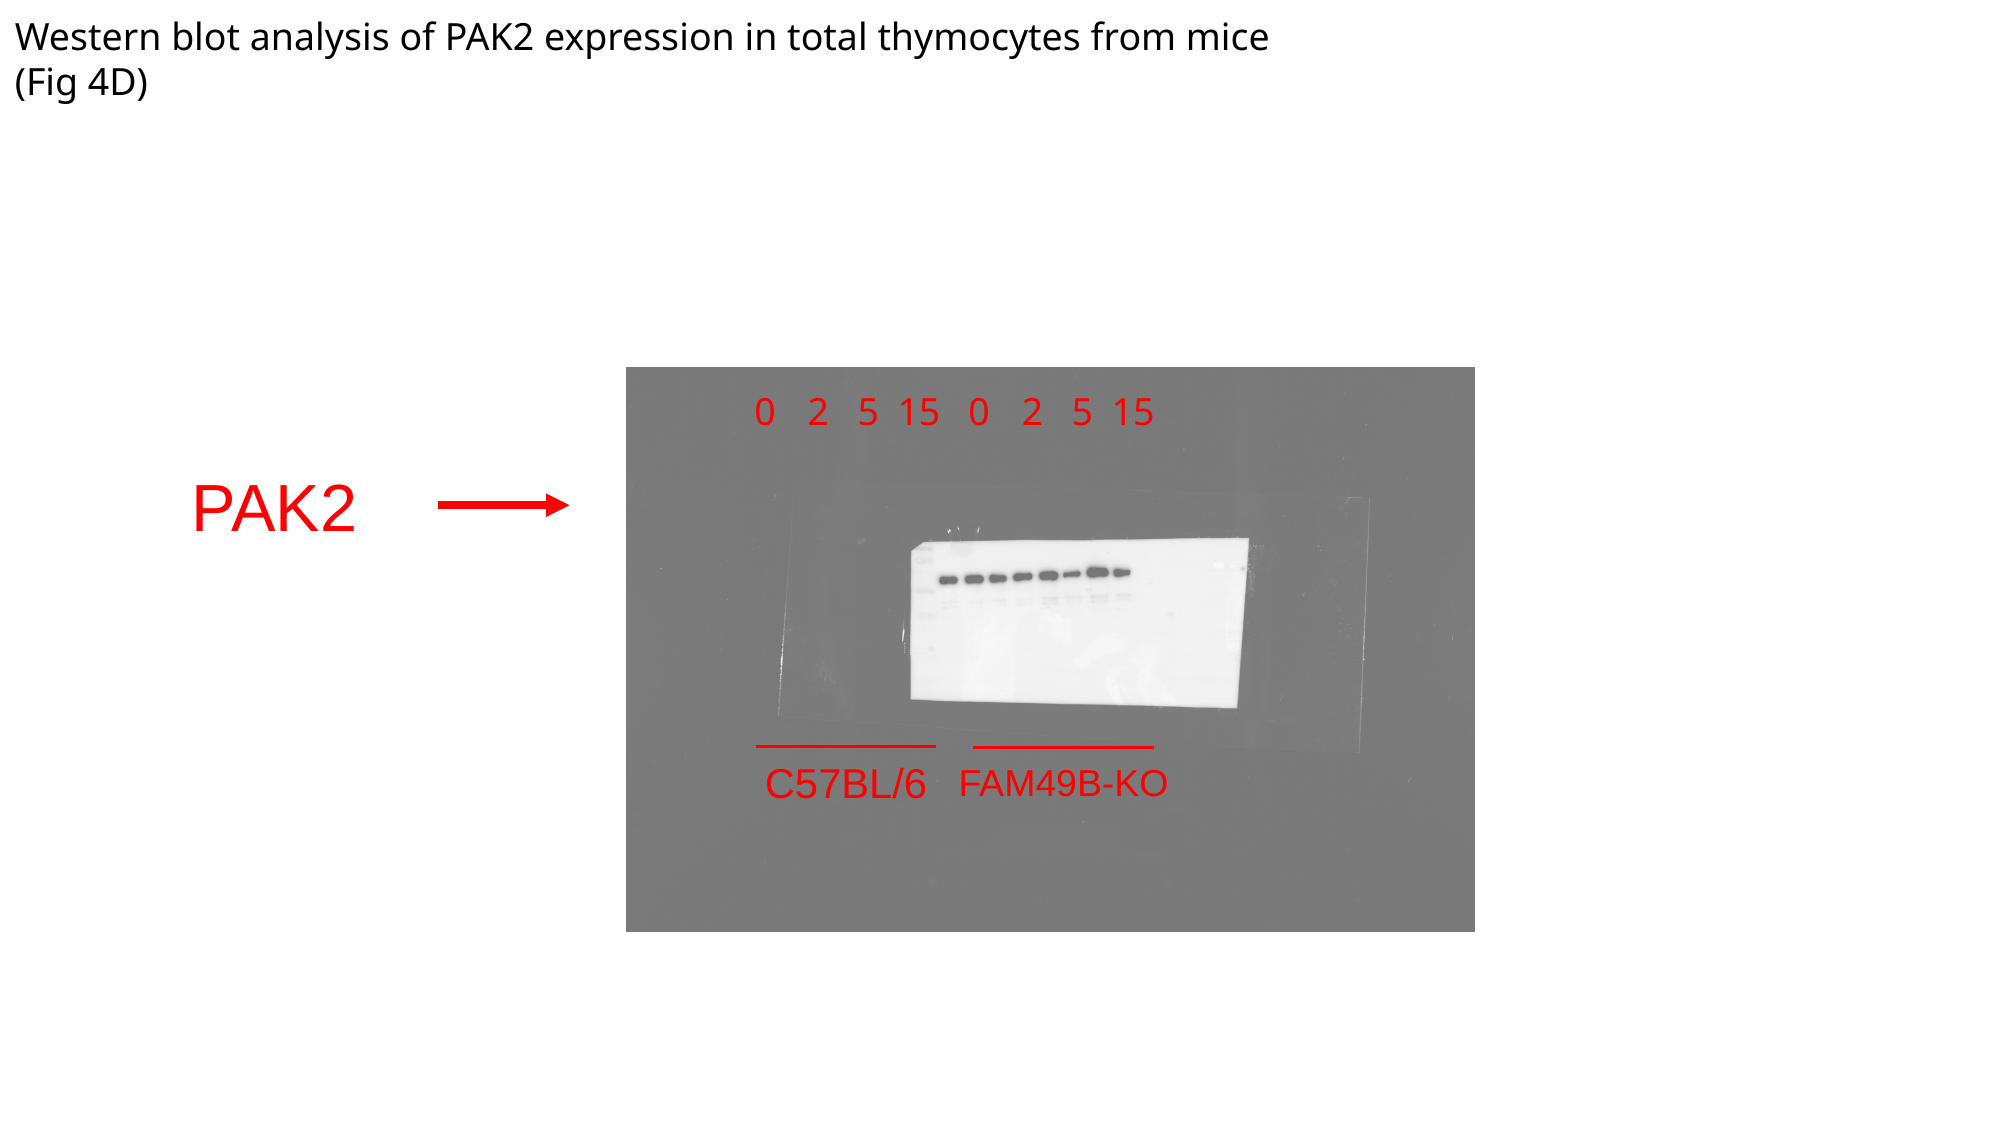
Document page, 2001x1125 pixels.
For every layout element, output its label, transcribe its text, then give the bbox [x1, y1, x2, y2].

text_box Western blot analysis of PAK2 expression in total thymocytes from mice (Fig 4D) [0, 5, 1813, 110]
text_box PAK2 [111, 456, 438, 552]
picture [625, 366, 1476, 933]
